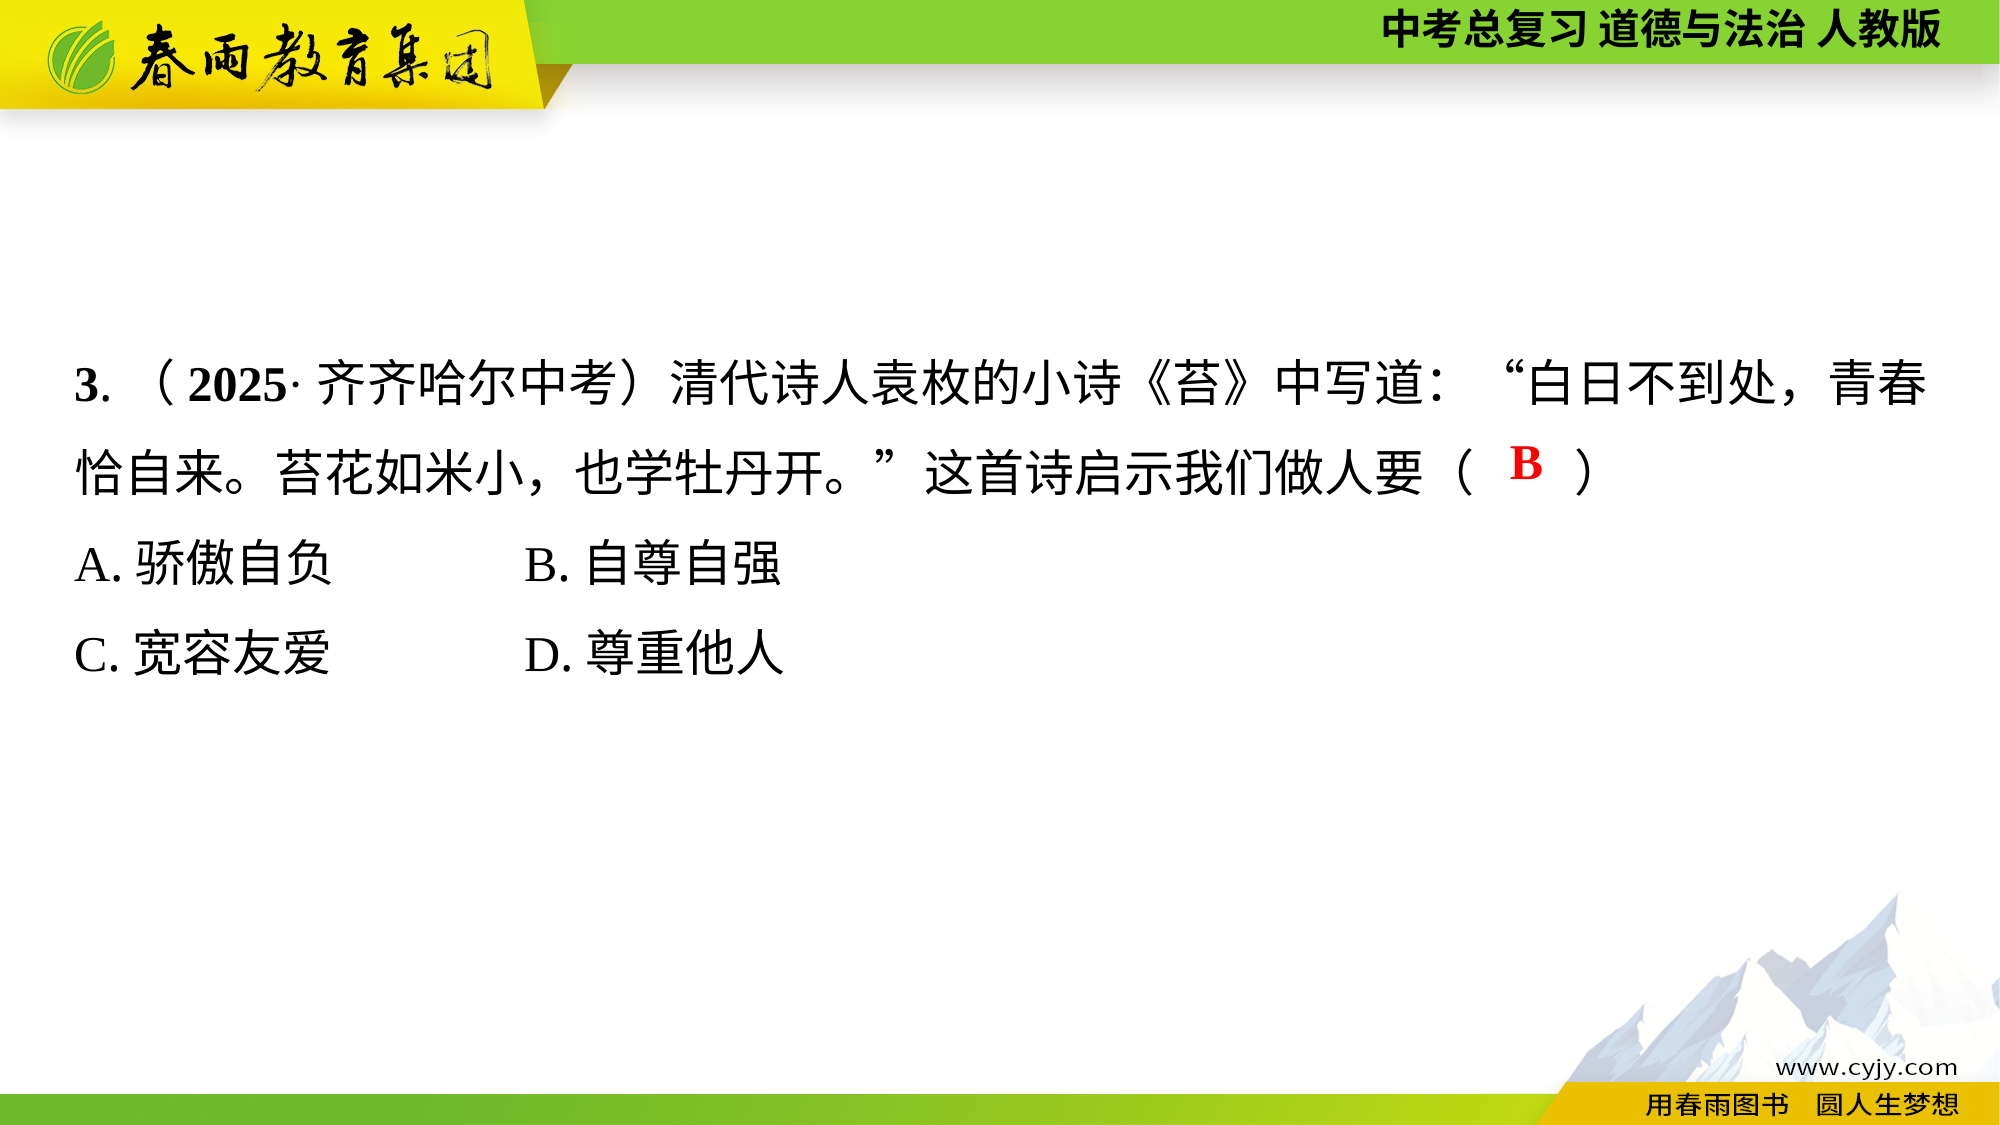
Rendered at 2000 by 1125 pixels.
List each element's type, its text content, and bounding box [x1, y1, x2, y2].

list 3.（2025·齐齐哈尔中考）清代诗人袁枚的小诗《苔》中写道：“白日不到处，青春恰自来。苔花如米小，也学牡丹开。”这首诗启示我们做人要（ ） A.骄傲自负 B.自尊自强 C.宽容友爱 D.尊重他人 [59, 313, 1944, 681]
text_box B [1495, 422, 1558, 497]
picture [0, 0, 2000, 1125]
